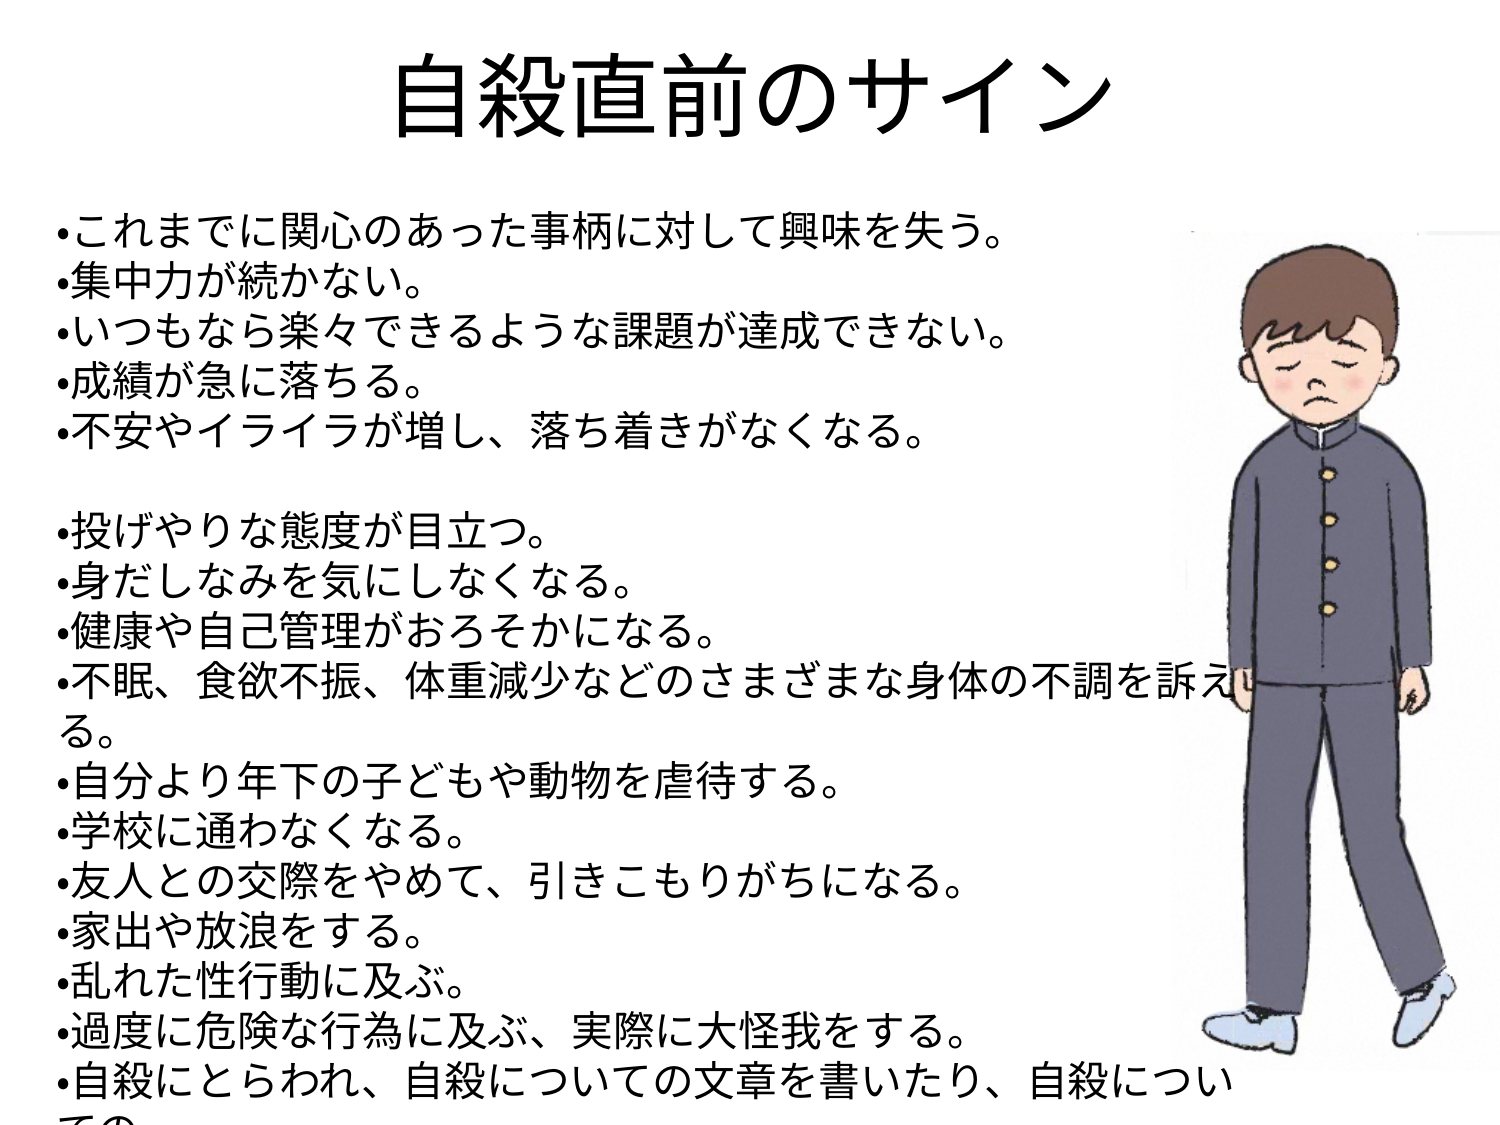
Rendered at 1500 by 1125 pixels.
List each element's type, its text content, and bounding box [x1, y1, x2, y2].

text_box ・これまでに関心のあった事柄に対して興味を失う。 ・集中力が続かない。 ・いつもなら楽々できるような課題が達成できない。 ・成績が急に落ちる。 ・不安やイライラが増し、落ち着きがなくなる。 ・投げやりな態度が目立つ。 ・身だしなみを気にしなくなる。 ・健康や自己管理がおろそかになる。 ・不眠、食欲不振、体重減少などのさまざまな身体の不調を訴える。 ・自分より年下の子どもや動物を虐待する。 ・学校に通わなくなる。 ・友人との交際をやめて、引きこもりがちになる。 ・家出や放浪をする。 ・乱れた性行動に及ぶ。 ・過度に危険な行為に及ぶ、実際に大怪我をする。 ・自殺にとらわれ、自殺についての文章を書いたり、自殺についての 絵を描いたりする。 [41, 196, 1258, 1125]
title 自殺直前のサイン [76, 0, 1427, 188]
picture [1170, 231, 1500, 1071]
